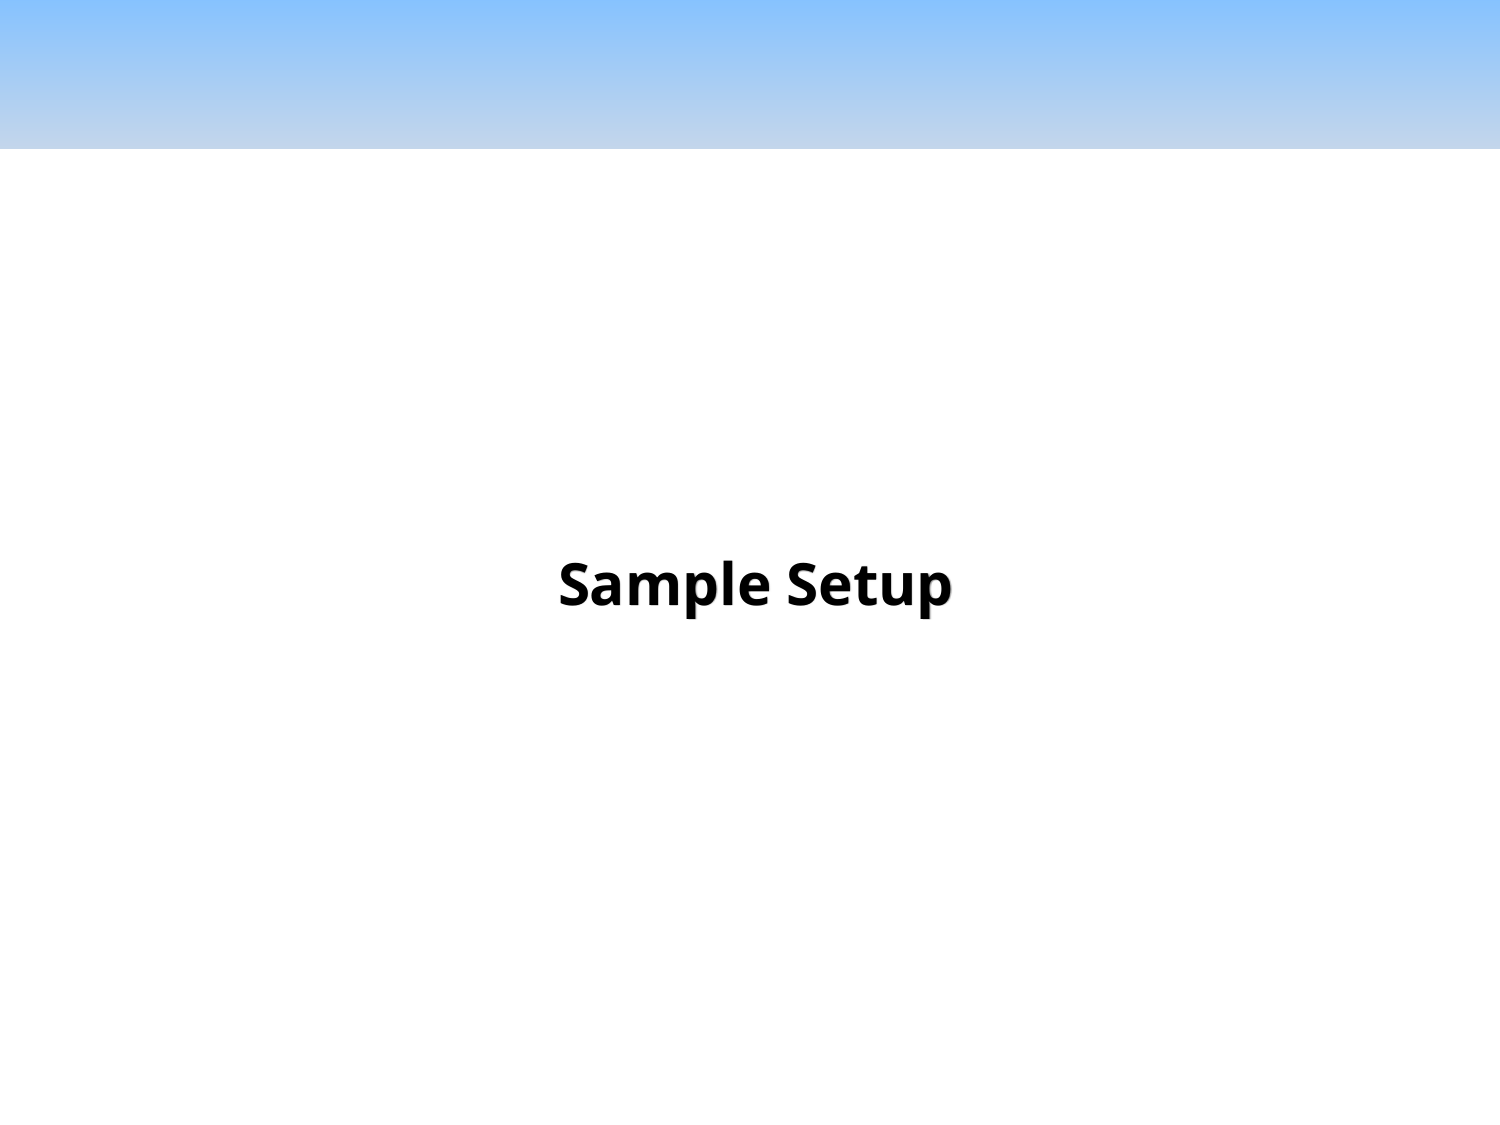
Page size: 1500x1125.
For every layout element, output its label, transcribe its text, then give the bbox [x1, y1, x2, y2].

title Sample Setup [118, 538, 1394, 658]
